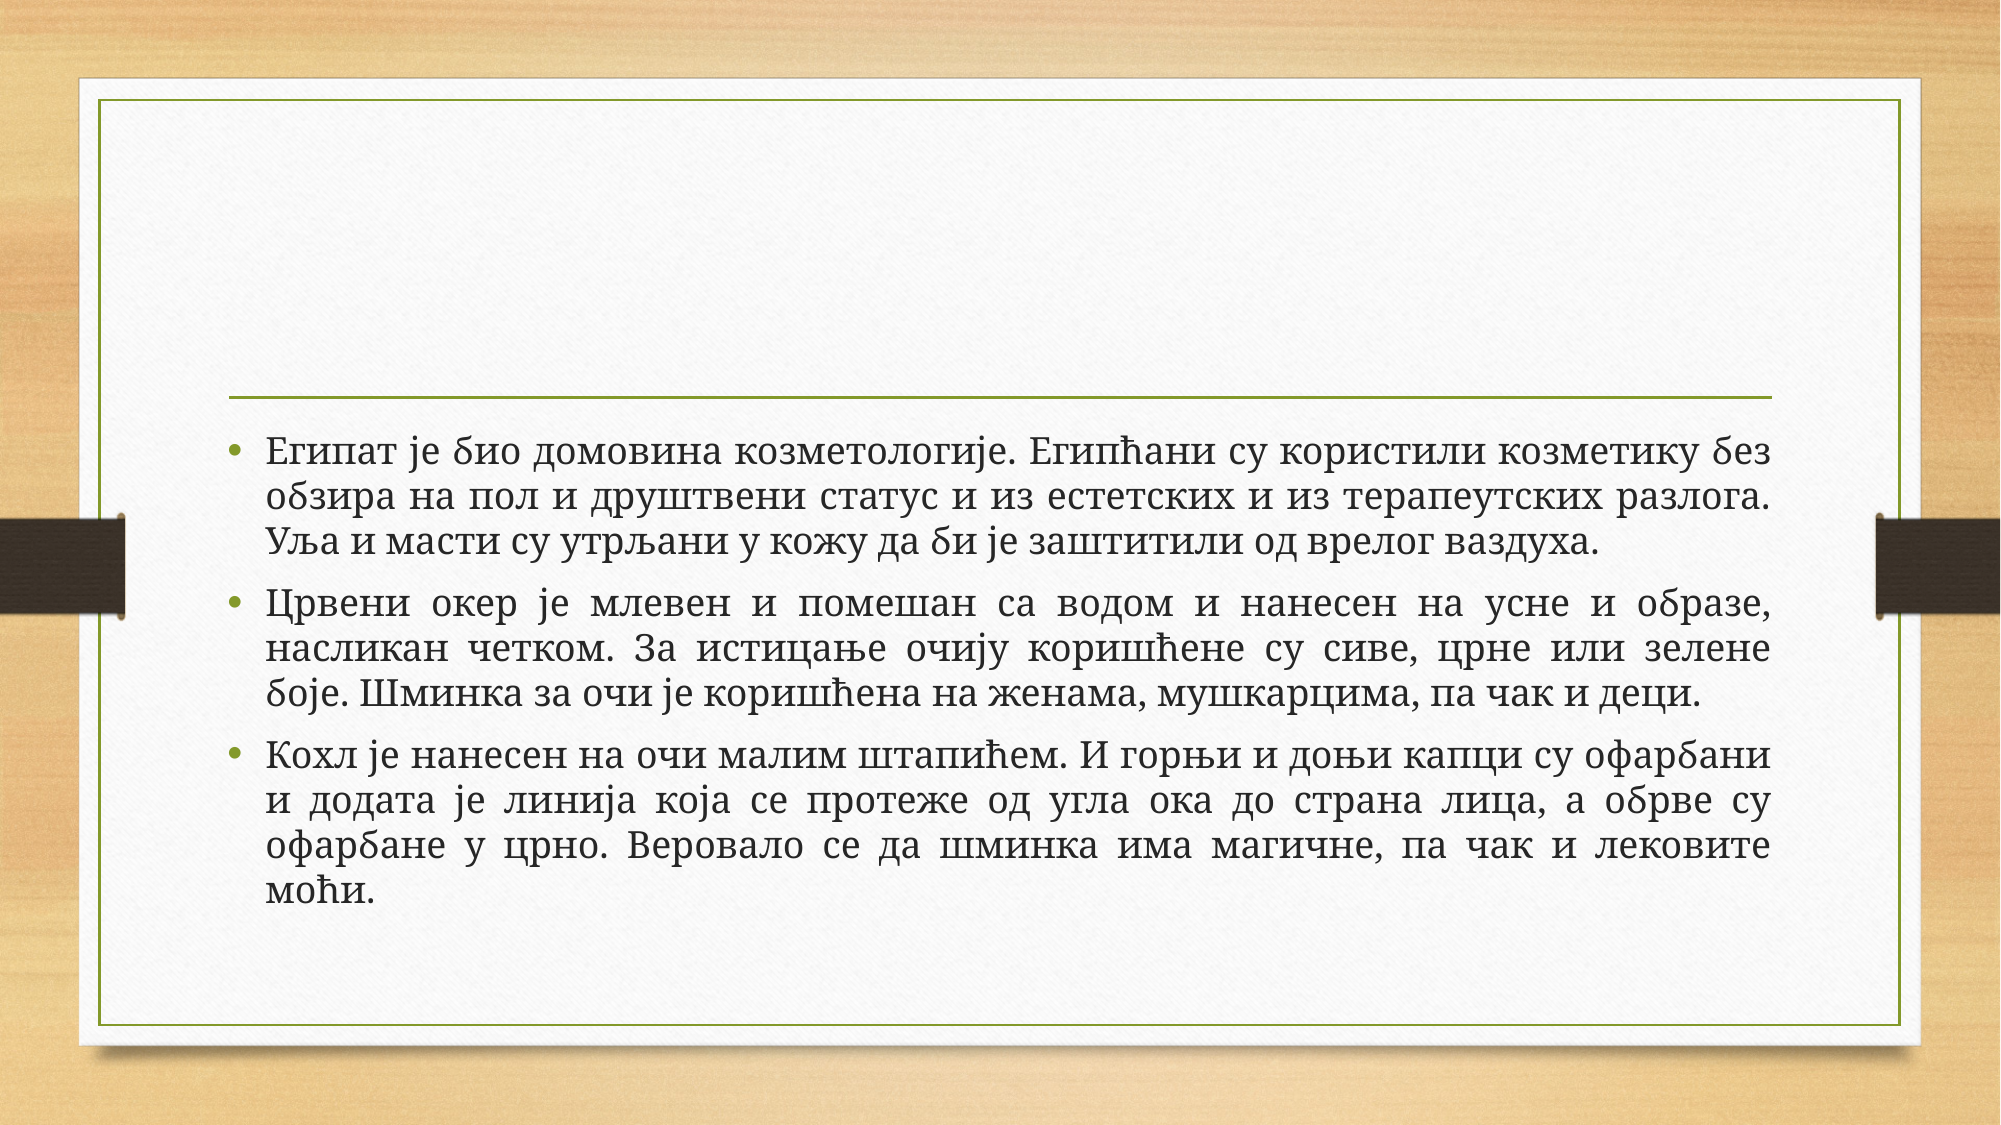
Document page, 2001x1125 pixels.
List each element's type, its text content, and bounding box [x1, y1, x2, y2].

list Египат је био домовина козметологије. Египћани су користили козметику без обзира на пол и друштвени статус и из естетских и из терапеутских разлога. Уља и масти су утрљани у кожу да би је заштитили од врелог ваздуха. Црвени окер је млевен и помешан са водом и нанесен на усне и образе, насликан четком. За истицање очију коришћене су сиве, црне или зелене боје. Шминка за очи је коришћена на женама, мушкарцима, па чак и деци. Кохл је нанесен на очи малим штапићем. И горњи и доњи капци су офарбани и додата је линија која се протеже од угла ока до страна лица, а обрве су офарбане у црно. Веровало се да шминка има магичне, па чак и лековите моћи. [212, 419, 1788, 964]
picture [0, 0, 2001, 1125]
